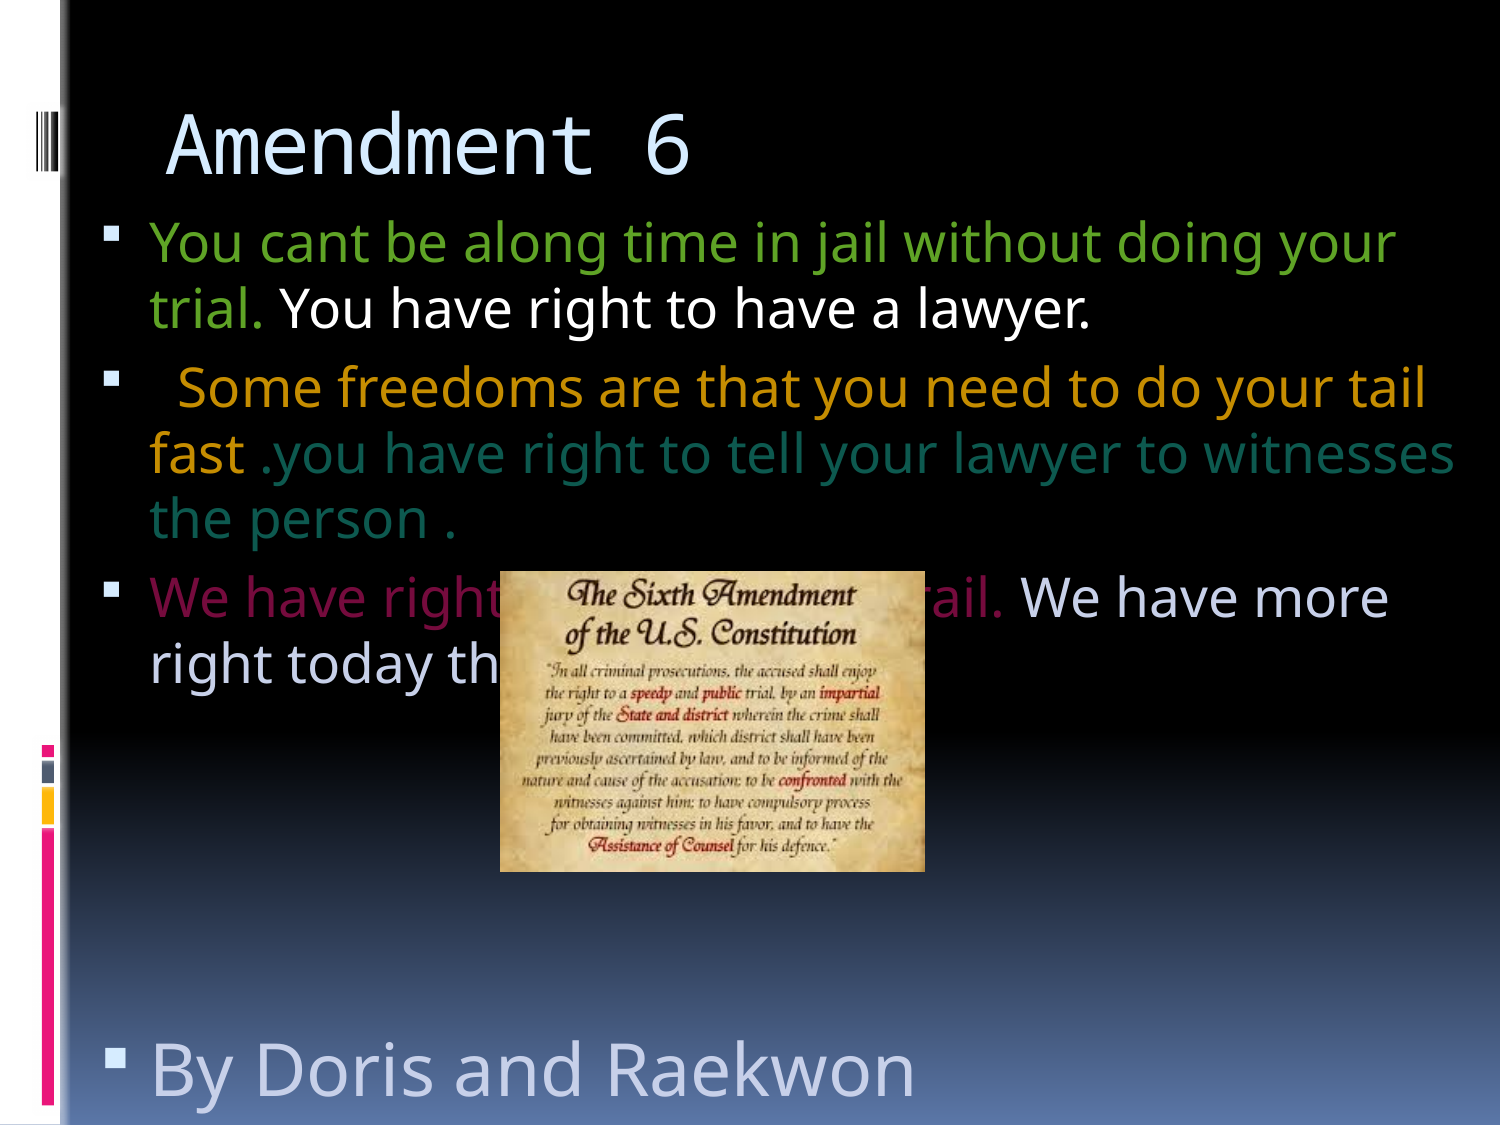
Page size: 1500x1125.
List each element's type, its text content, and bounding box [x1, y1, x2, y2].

picture [499, 571, 926, 872]
list You cant be along time in jail without doing your trial. You have right to have a lawyer. Some freedoms are that you need to do your tail fast .you have right to tell your lawyer to witnesses the person . We have right to speed your trail. We have more right today then before . By Doris and Raekwon [75, 200, 1475, 1125]
title Amendment 6 [150, 83, 1425, 200]
